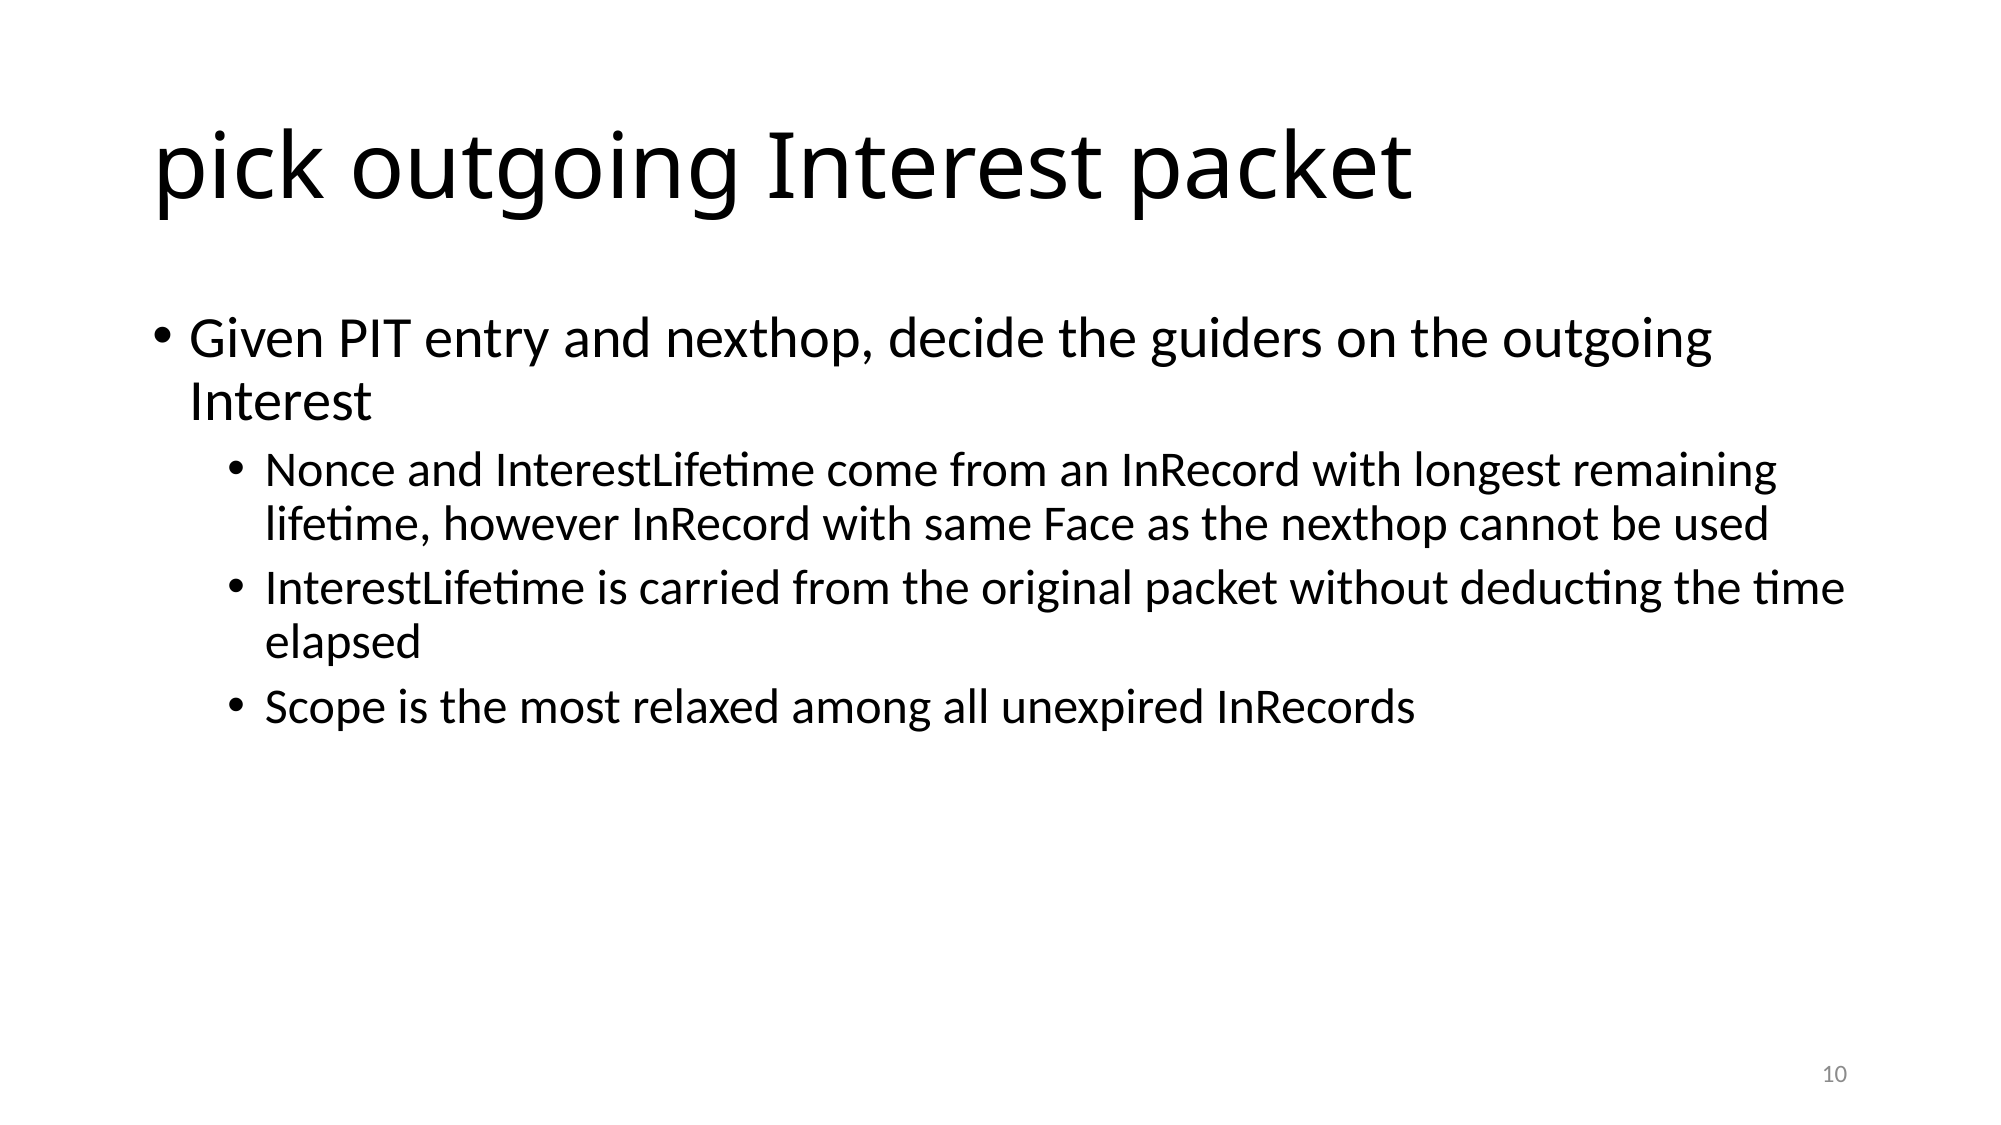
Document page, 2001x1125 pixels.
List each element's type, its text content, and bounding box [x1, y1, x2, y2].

list Given PIT entry and nexthop, decide the guiders on the outgoing Interest Nonce and InterestLifetime come from an InRecord with longest remaining lifetime, however InRecord with same Face as the nexthop cannot be used InterestLifetime is carried from the original packet without deducting the time elapsed Scope is the most relaxed among all unexpired InRecords [137, 299, 1863, 1014]
slide_number 10 [1412, 1042, 1863, 1103]
title pick outgoing Interest packet [137, 59, 1863, 278]
